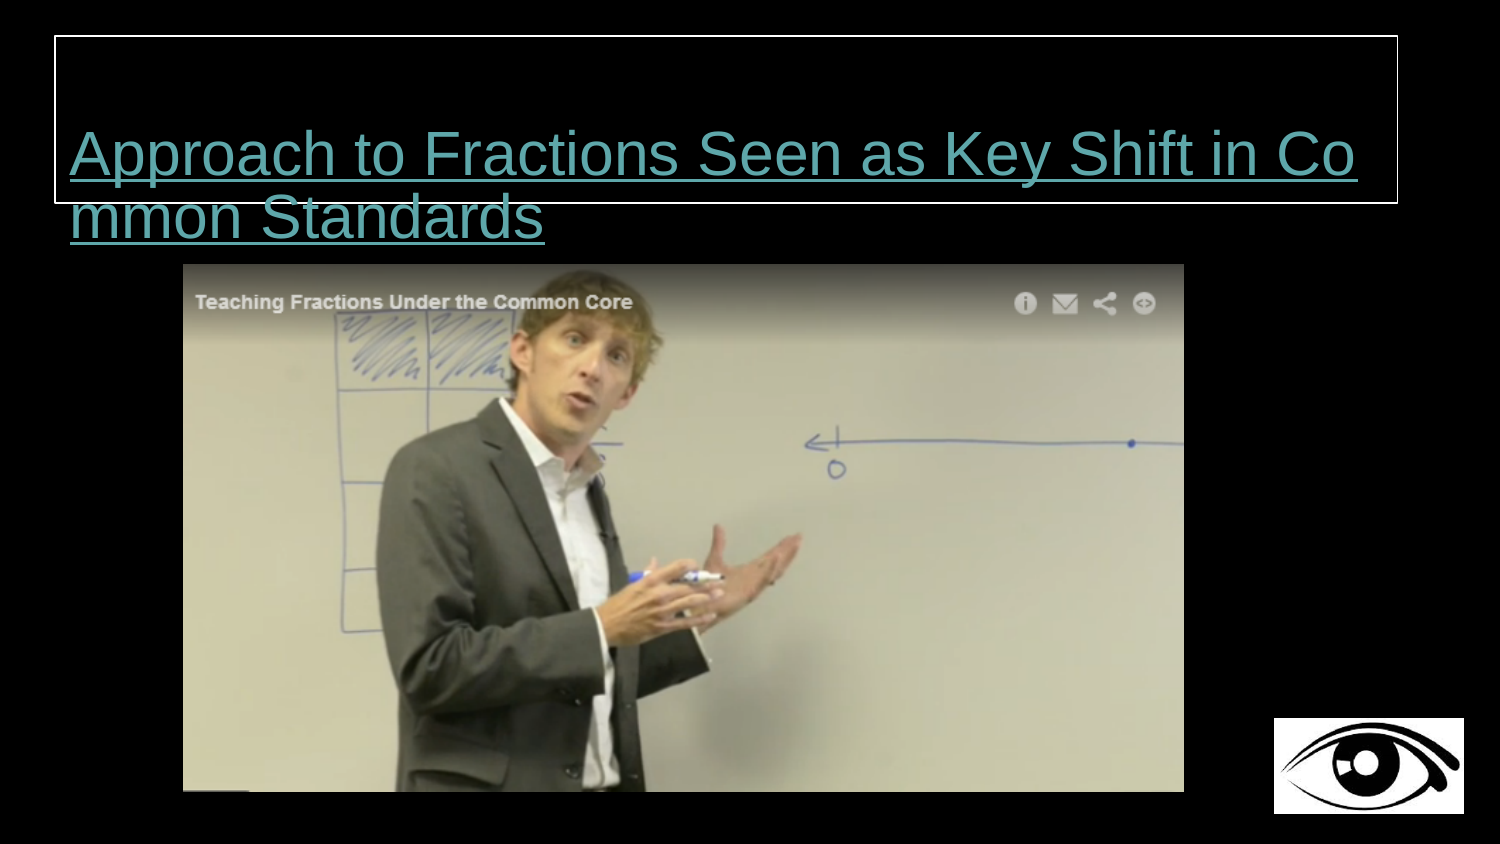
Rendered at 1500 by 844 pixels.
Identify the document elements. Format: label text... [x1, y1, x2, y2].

picture [1273, 718, 1464, 815]
title Approach to Fractions Seen as Key Shift in Common Standards [54, 36, 1398, 204]
picture [182, 263, 1184, 793]
